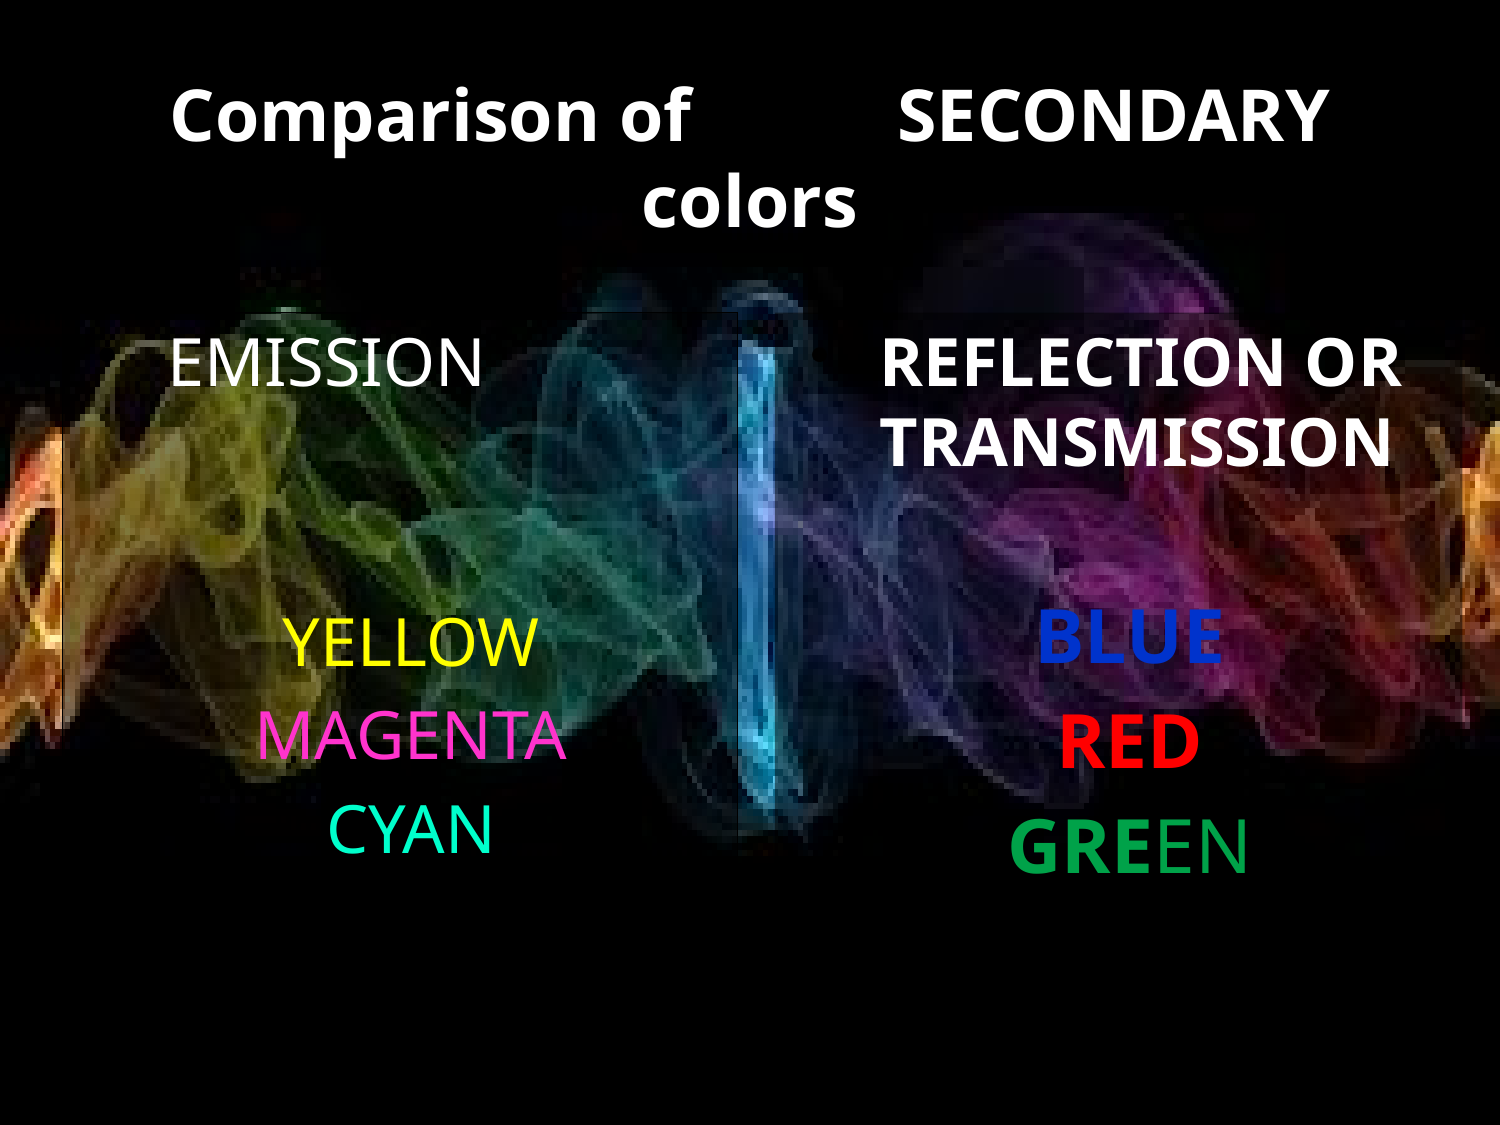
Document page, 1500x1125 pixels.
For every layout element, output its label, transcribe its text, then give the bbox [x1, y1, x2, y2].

list EMISSION YELLOW MAGENTA CYAN [62, 312, 738, 963]
list REFLECTION OR TRANSMISSION BLUE RED GREEN [774, 312, 1463, 963]
title Comparison of SECONDARY colors [112, 62, 1388, 250]
picture [0, 0, 1500, 1125]
